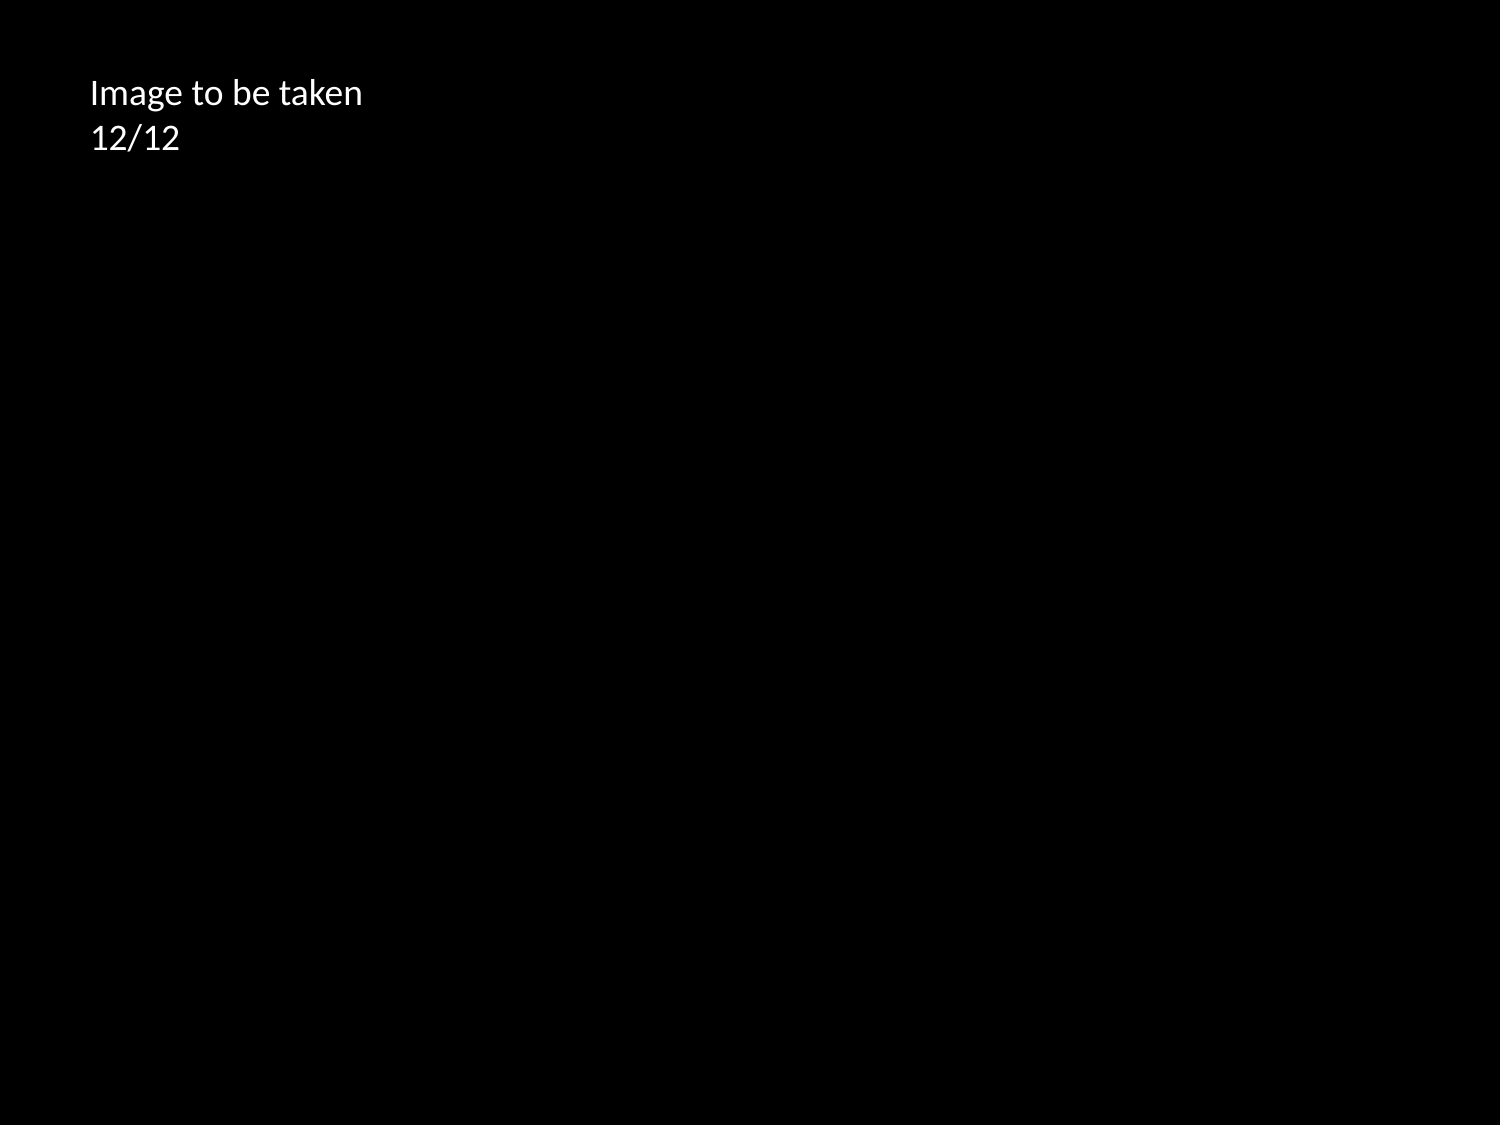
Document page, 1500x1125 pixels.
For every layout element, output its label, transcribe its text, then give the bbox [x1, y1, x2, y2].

text_box Image to be taken 12/12 [74, 60, 448, 166]
